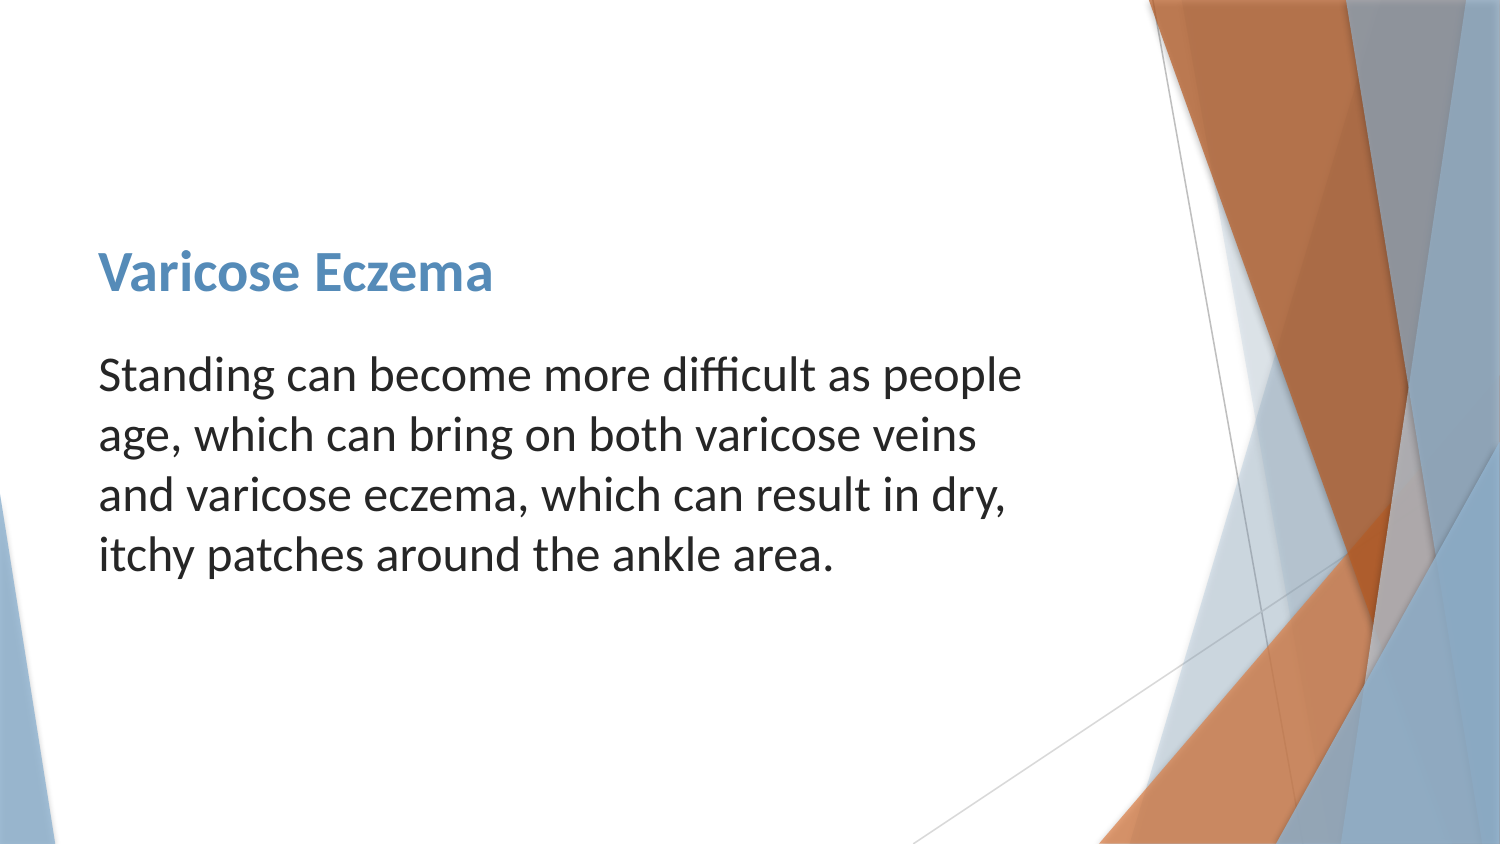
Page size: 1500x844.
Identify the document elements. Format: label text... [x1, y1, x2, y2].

list Standing can become more difficult as people age, which can bring on both varicose veins and varicose eczema, which can result in dry, itchy patches around the ankle area. [83, 334, 1046, 635]
title Varicose Eczema [83, 226, 1141, 313]
